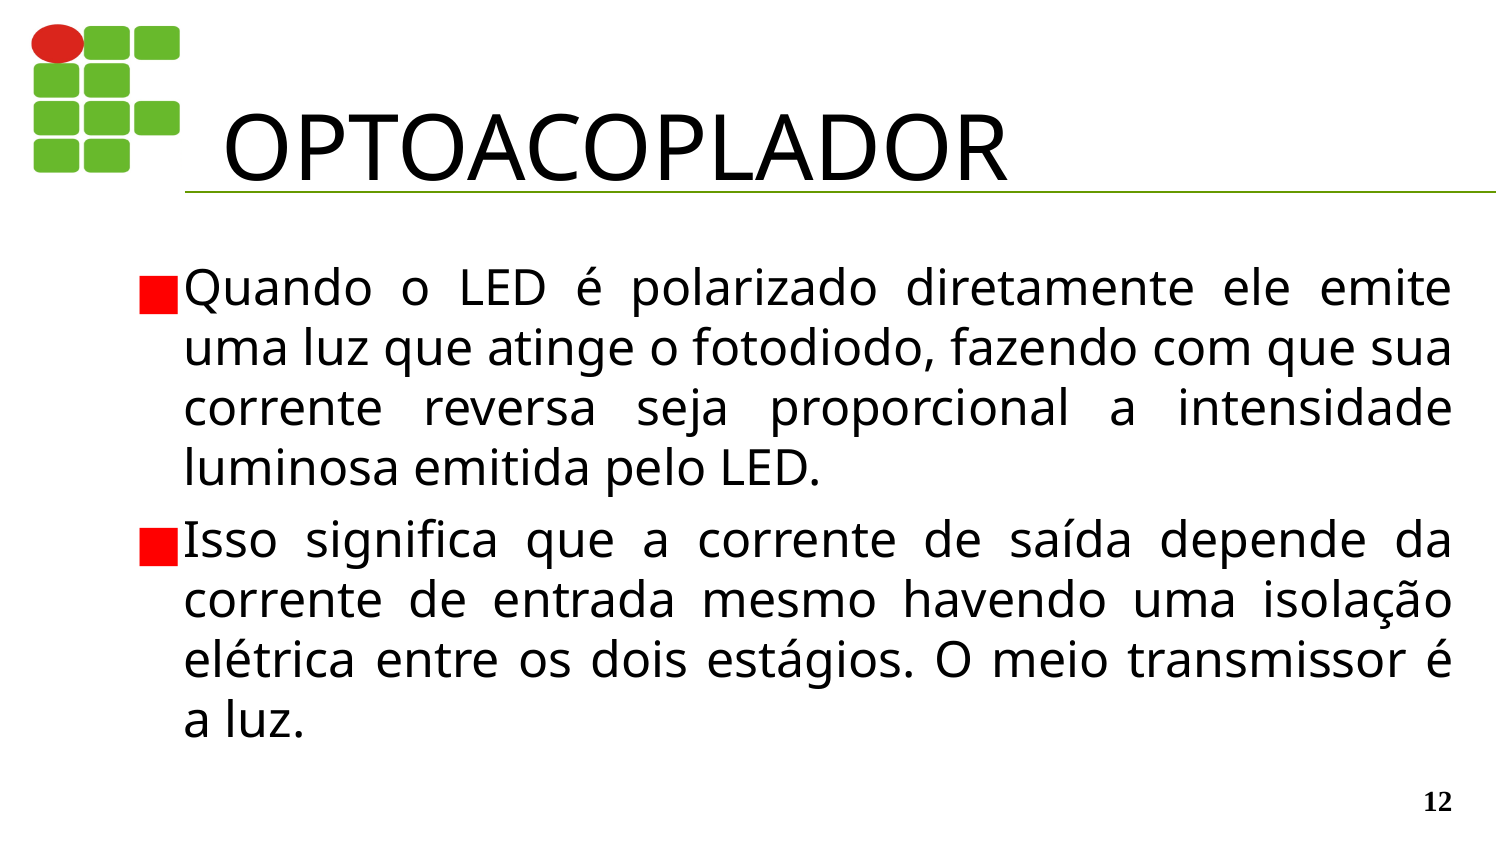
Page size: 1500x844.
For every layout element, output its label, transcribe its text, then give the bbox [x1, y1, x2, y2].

title OPTOACOPLADOR [206, 26, 1468, 207]
text_box ‹#› [1155, 774, 1468, 825]
list Quando o LED é polarizado diretamente ele emite uma luz que atinge o fotodiodo, fazendo com que sua corrente reversa seja proporcional a intensidade luminosa emitida pelo LED. Isso significa que a corrente de saída depende da corrente de entrada mesmo havendo uma isolação elétrica entre os dois estágios. O meio transmissor é a luz. [46, 248, 1469, 774]
picture [29, 23, 182, 174]
